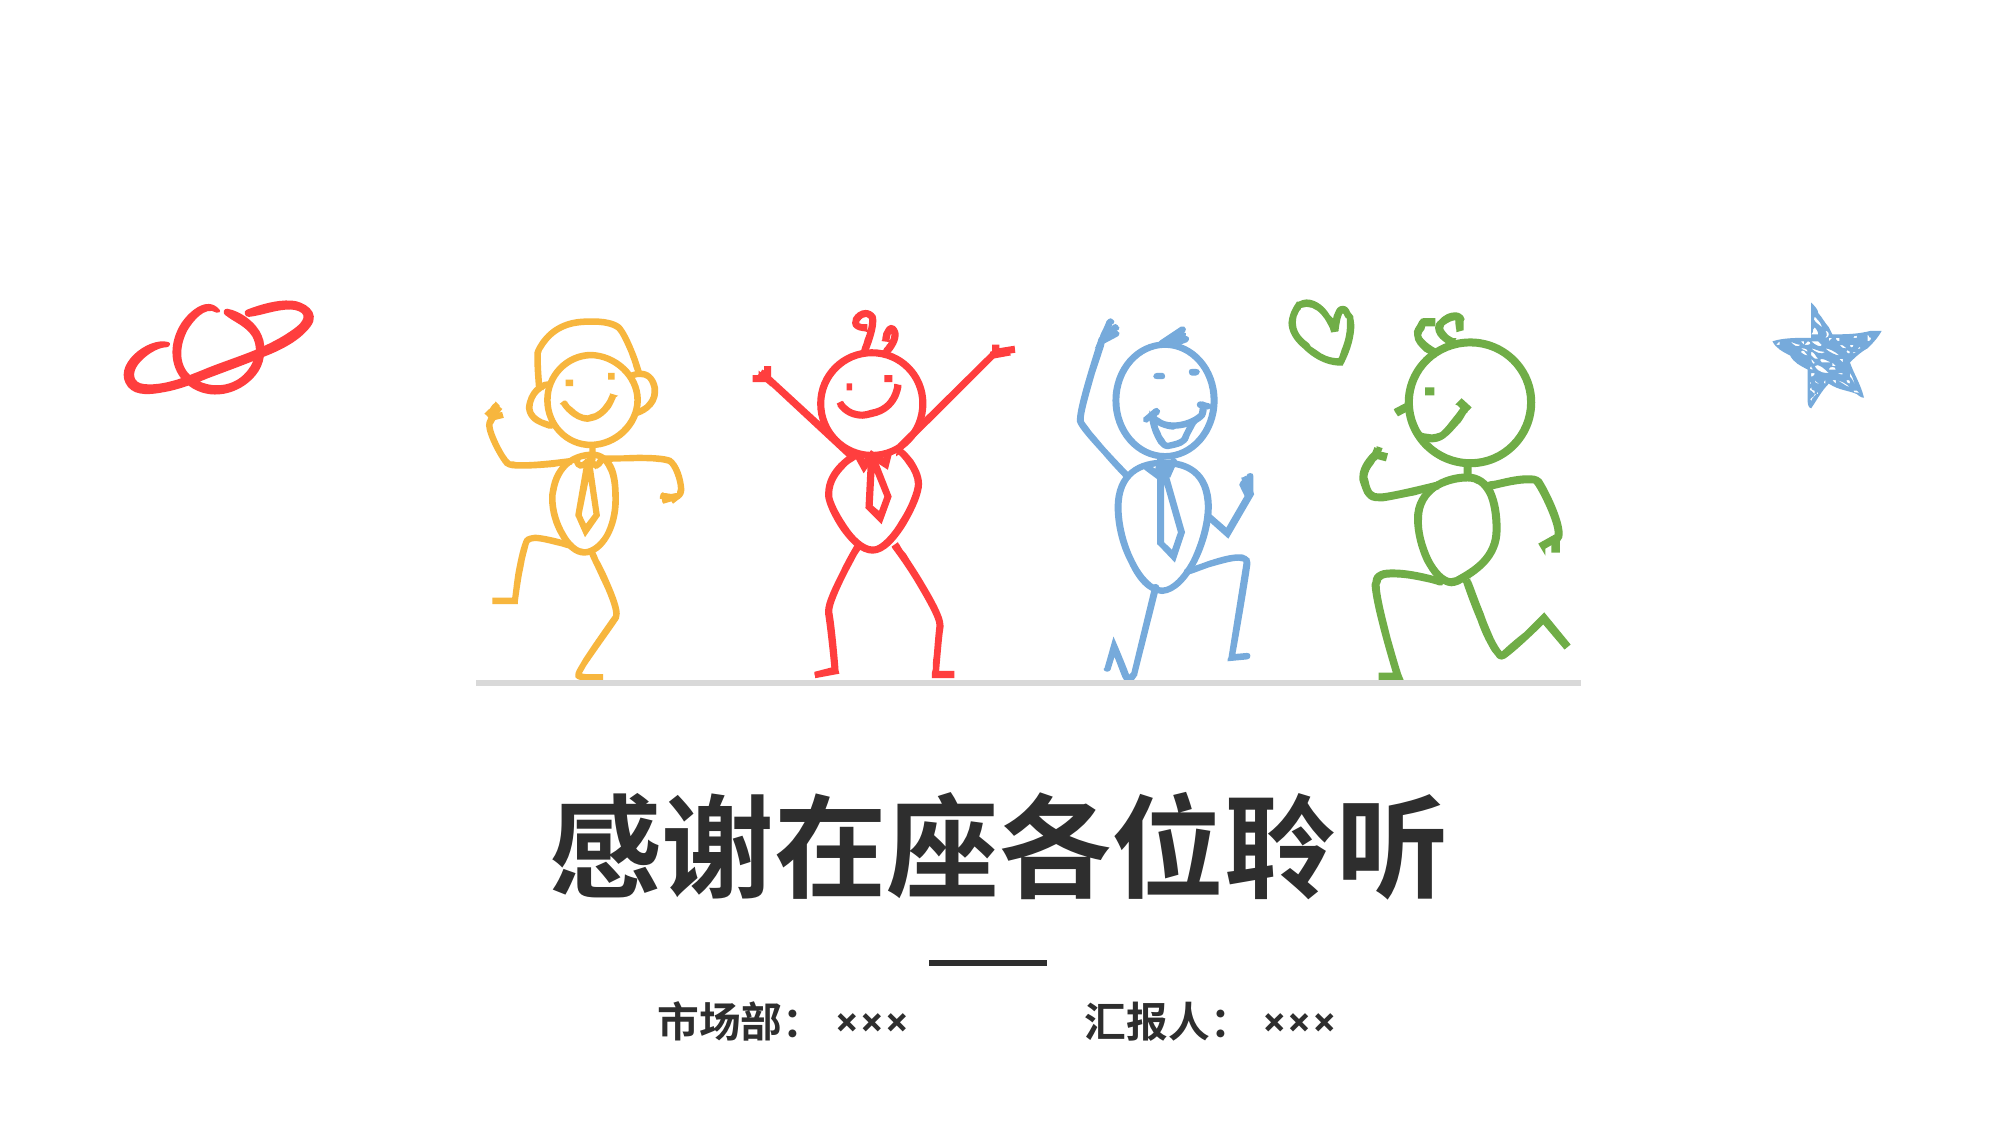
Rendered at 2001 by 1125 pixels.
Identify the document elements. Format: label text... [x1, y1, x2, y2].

text_box [1772, 302, 1882, 409]
text_box [1288, 299, 1355, 366]
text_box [752, 309, 1016, 679]
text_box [1076, 318, 1255, 682]
text_box 汇报人：××× [1069, 988, 1352, 1054]
text_box 市场部：××× [642, 988, 925, 1054]
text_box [1359, 312, 1571, 681]
text_box [123, 300, 314, 395]
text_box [484, 318, 685, 681]
text_box 感谢在座各位聆听 [534, 769, 1465, 920]
